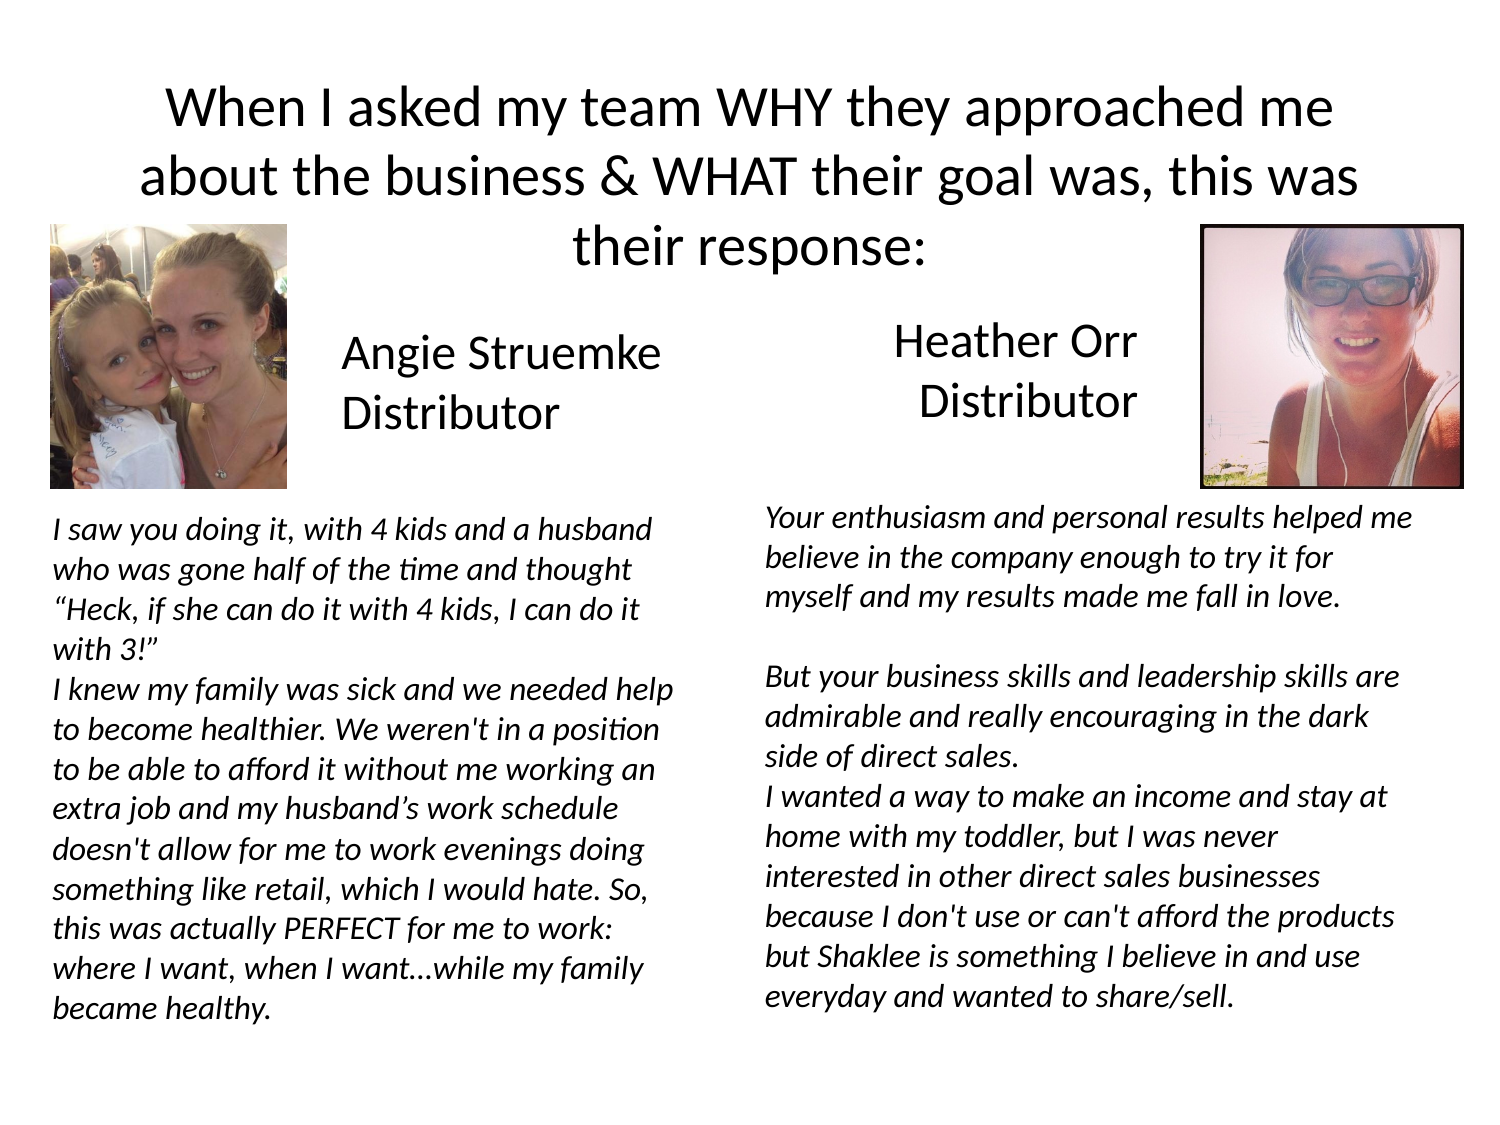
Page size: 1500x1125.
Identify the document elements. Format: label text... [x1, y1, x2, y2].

text_box Your enthusiasm and personal results helped me believe in the company enough to try it for myself and my results made me fall in love. But your business skills and leadership skills are admirable and really encouraging in the dark side of direct sales. I wanted a way to make an income and stay at home with my toddler, but I was never interested in other direct sales businesses because I don't use or can't afford the products but Shaklee is something I believe in and use everyday and wanted to share/sell. [750, 487, 1430, 1022]
text_box Angie Struemke Distributor [326, 312, 678, 448]
text_box Heather Orr Distributor [862, 299, 1153, 435]
picture [49, 224, 287, 489]
title When I asked my team WHY they approached me about the business & WHAT their goal was, this was their response: [75, 45, 1425, 300]
text_box I saw you doing it, with 4 kids and a husband who was gone half of the time and thought “Heck, if she can do it with 4 kids, I can do it with 3!” I knew my family was sick and we needed help to become healthier. We weren't in a position to be able to afford it without me working an extra job and my husband’s work schedule doesn't allow for me to work evenings doing something like retail, which I would hate. So, this was actually PERFECT for me to work: where I want, when I want…while my family became healthy. [37, 499, 694, 1034]
picture [1199, 224, 1464, 489]
